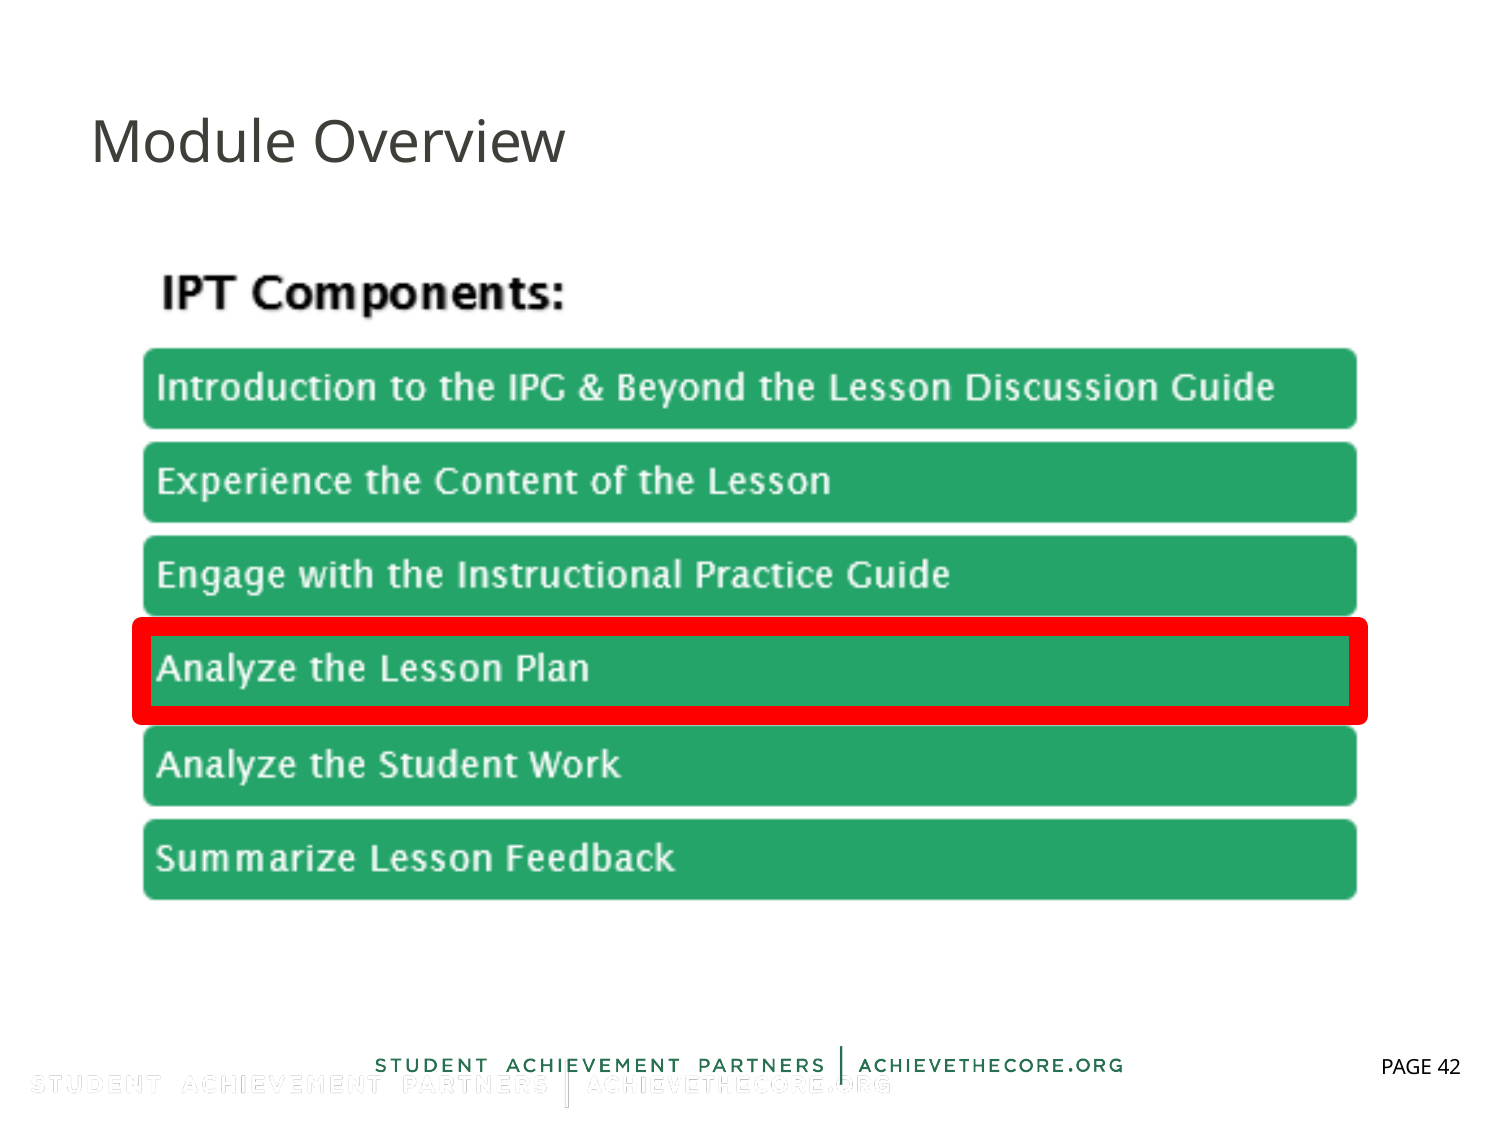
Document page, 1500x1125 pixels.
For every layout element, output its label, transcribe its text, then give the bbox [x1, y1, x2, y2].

title Module Overview [75, 45, 1425, 233]
picture [375, 1046, 1122, 1085]
picture [126, 232, 1368, 924]
